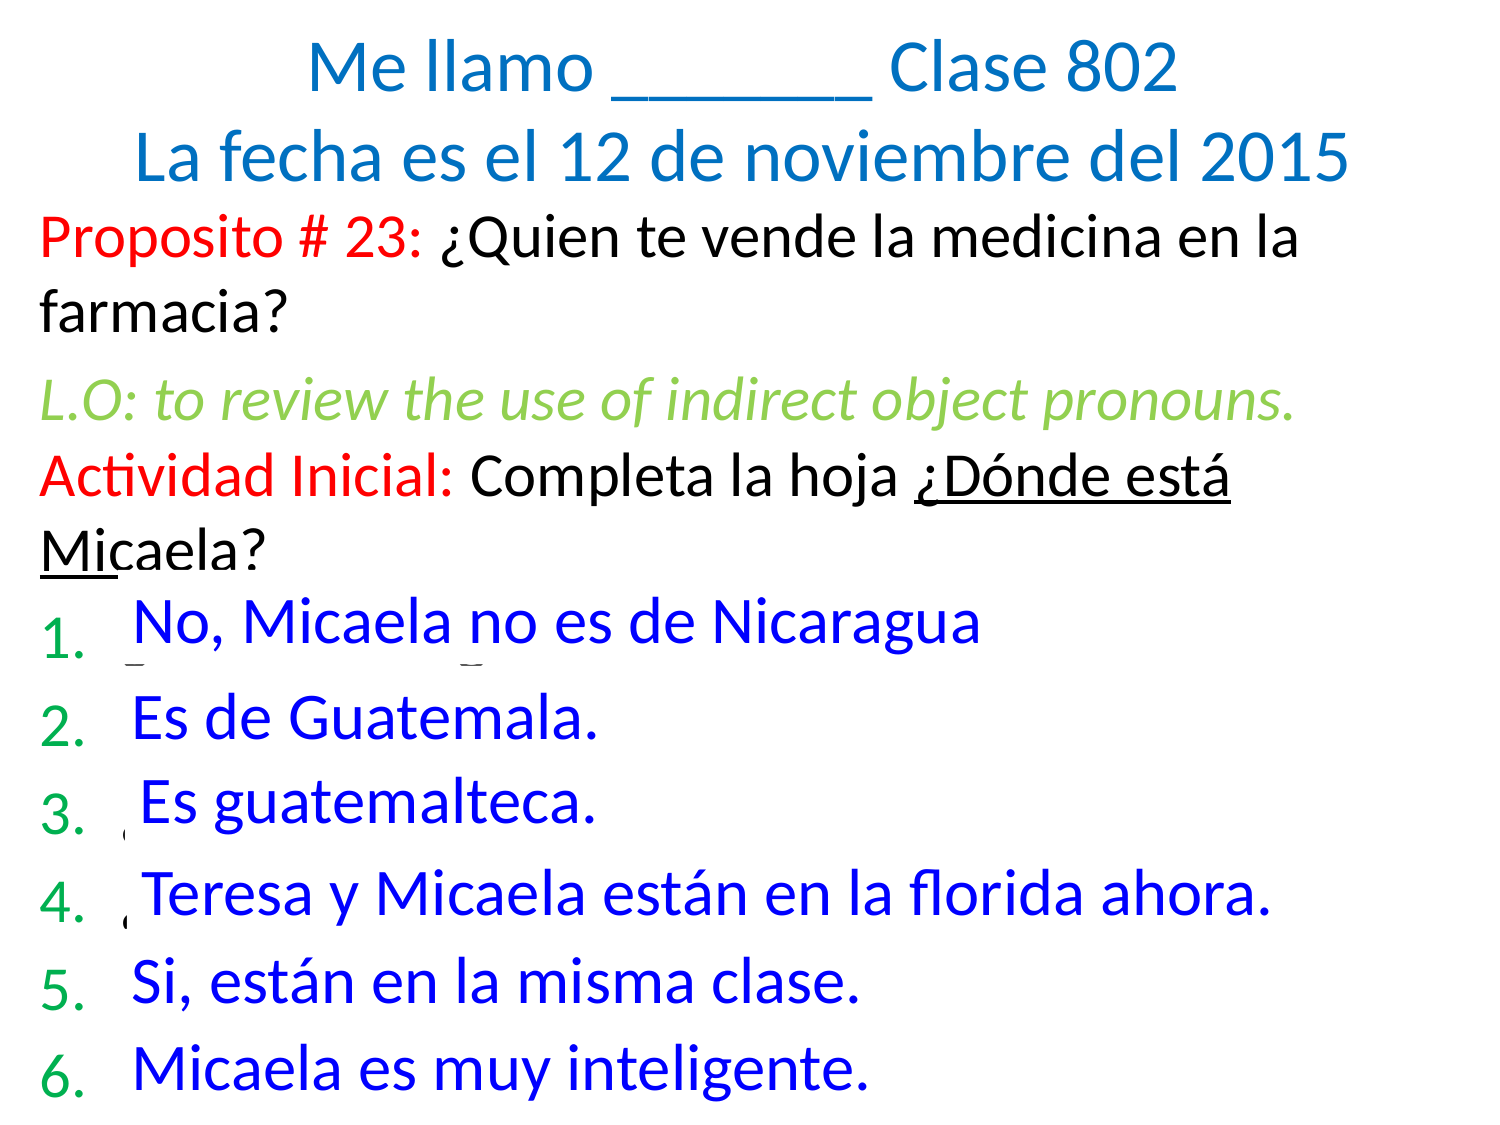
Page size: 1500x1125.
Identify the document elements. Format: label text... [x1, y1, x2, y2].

text_box No, Micaela no es de Nicaragua [118, 569, 998, 665]
text_box Micaela es muy inteligente. [116, 1016, 888, 1112]
text_box Si, están en la misma clase. [116, 928, 879, 1016]
text_box Es guatemalteca. [124, 749, 853, 845]
text_box Teresa y Micaela están en la florida ahora. [126, 841, 1290, 937]
text_box Es de Guatemala. [116, 665, 616, 761]
list Proposito # 23: ¿Quien te vende la medicina en la farmacia? L.O: to review the use of indirect object pronouns. Actividad Inicial: Completa la hoja ¿Dónde está Micaela? ¿Es de Nicaragua Micaela? ¿De dónde es? ¿De qué nacionalidad es? ¿Dónde están Teresa y Micaela ahora? ¿Están en la misma clase? ¿Cómo es Micaela? [24, 187, 1488, 1125]
title Me llamo _______ Clase 802 La fecha es el 12 de noviembre del 2015 [50, 12, 1438, 187]
